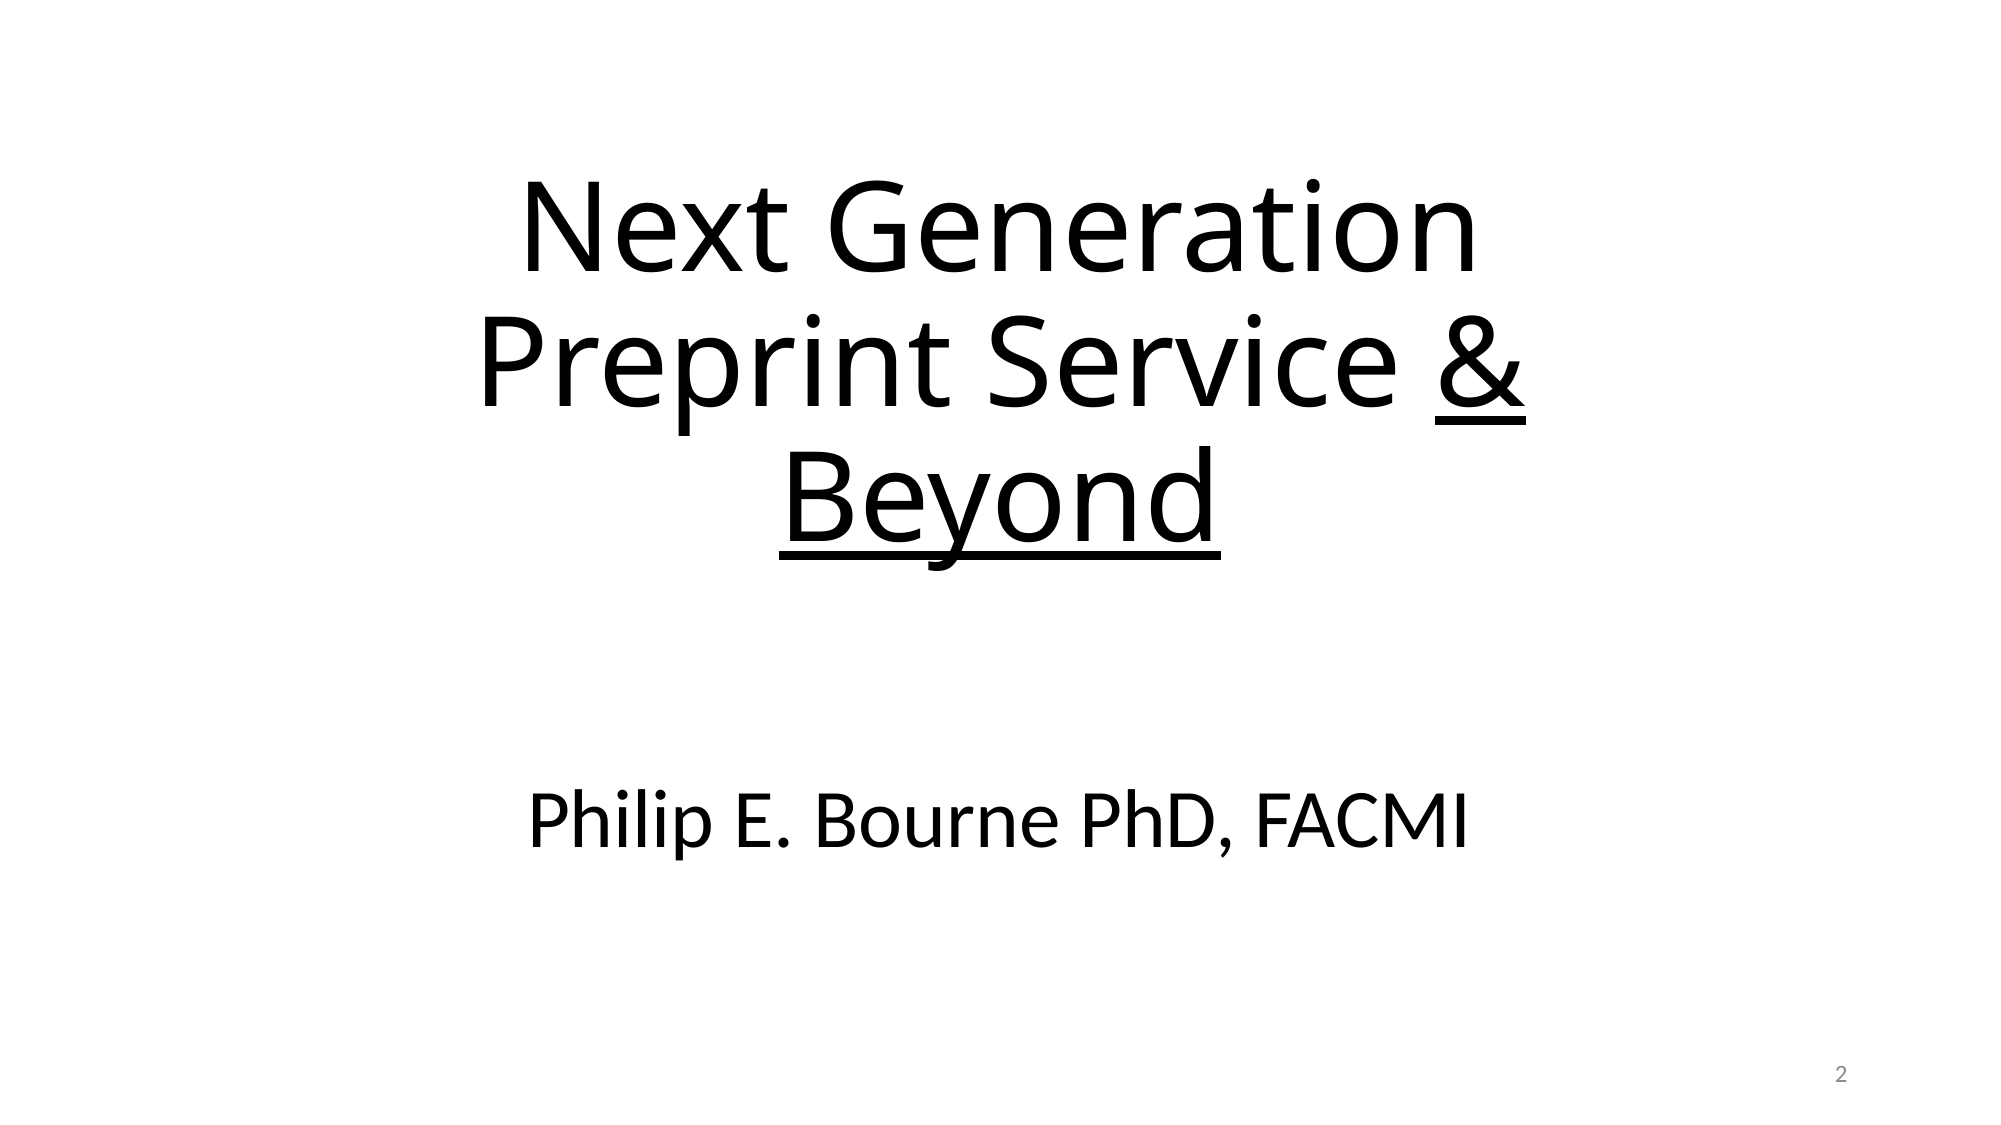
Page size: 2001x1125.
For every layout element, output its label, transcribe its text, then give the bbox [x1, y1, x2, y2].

slide_number 2 [1412, 1042, 1863, 1103]
subtitle Philip E. Bourne PhD, FACMI [249, 768, 1750, 1040]
title Next Generation Preprint Service & Beyond [249, 184, 1750, 576]
